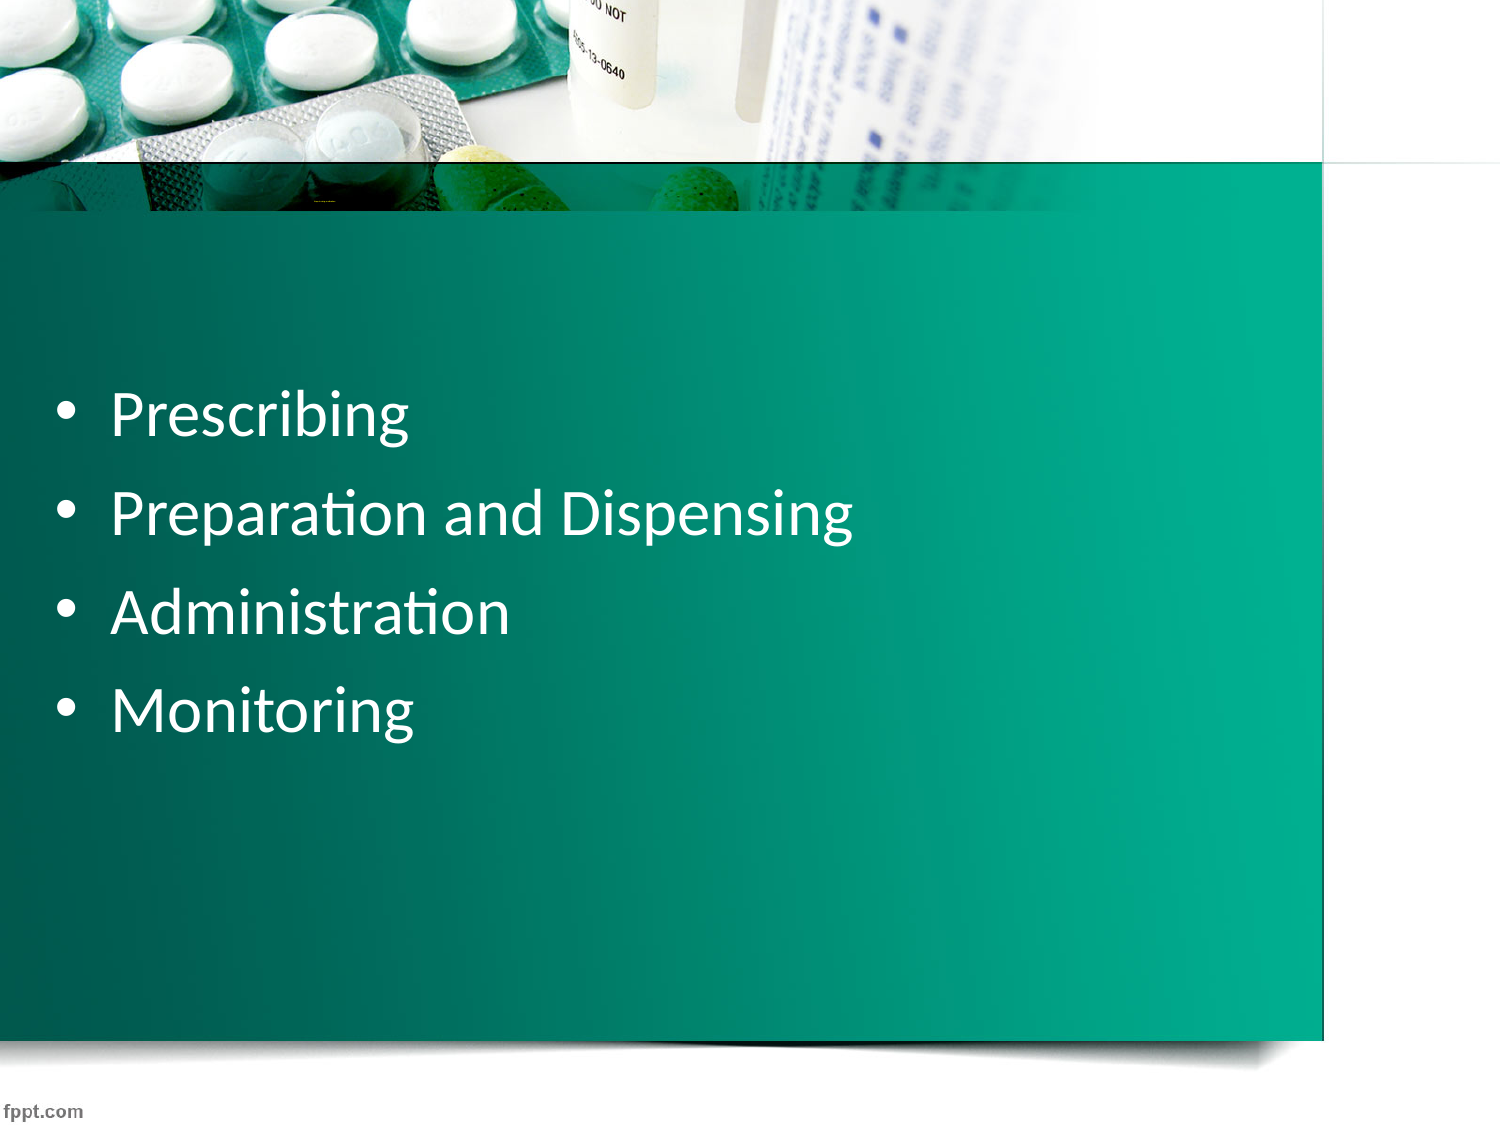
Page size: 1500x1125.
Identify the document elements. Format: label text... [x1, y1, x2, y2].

picture [0, 0, 1500, 1125]
list Prescribing Preparation and Dispensing Administration Monitoring [39, 362, 1242, 1014]
title Steps in using medication [299, 161, 1500, 239]
